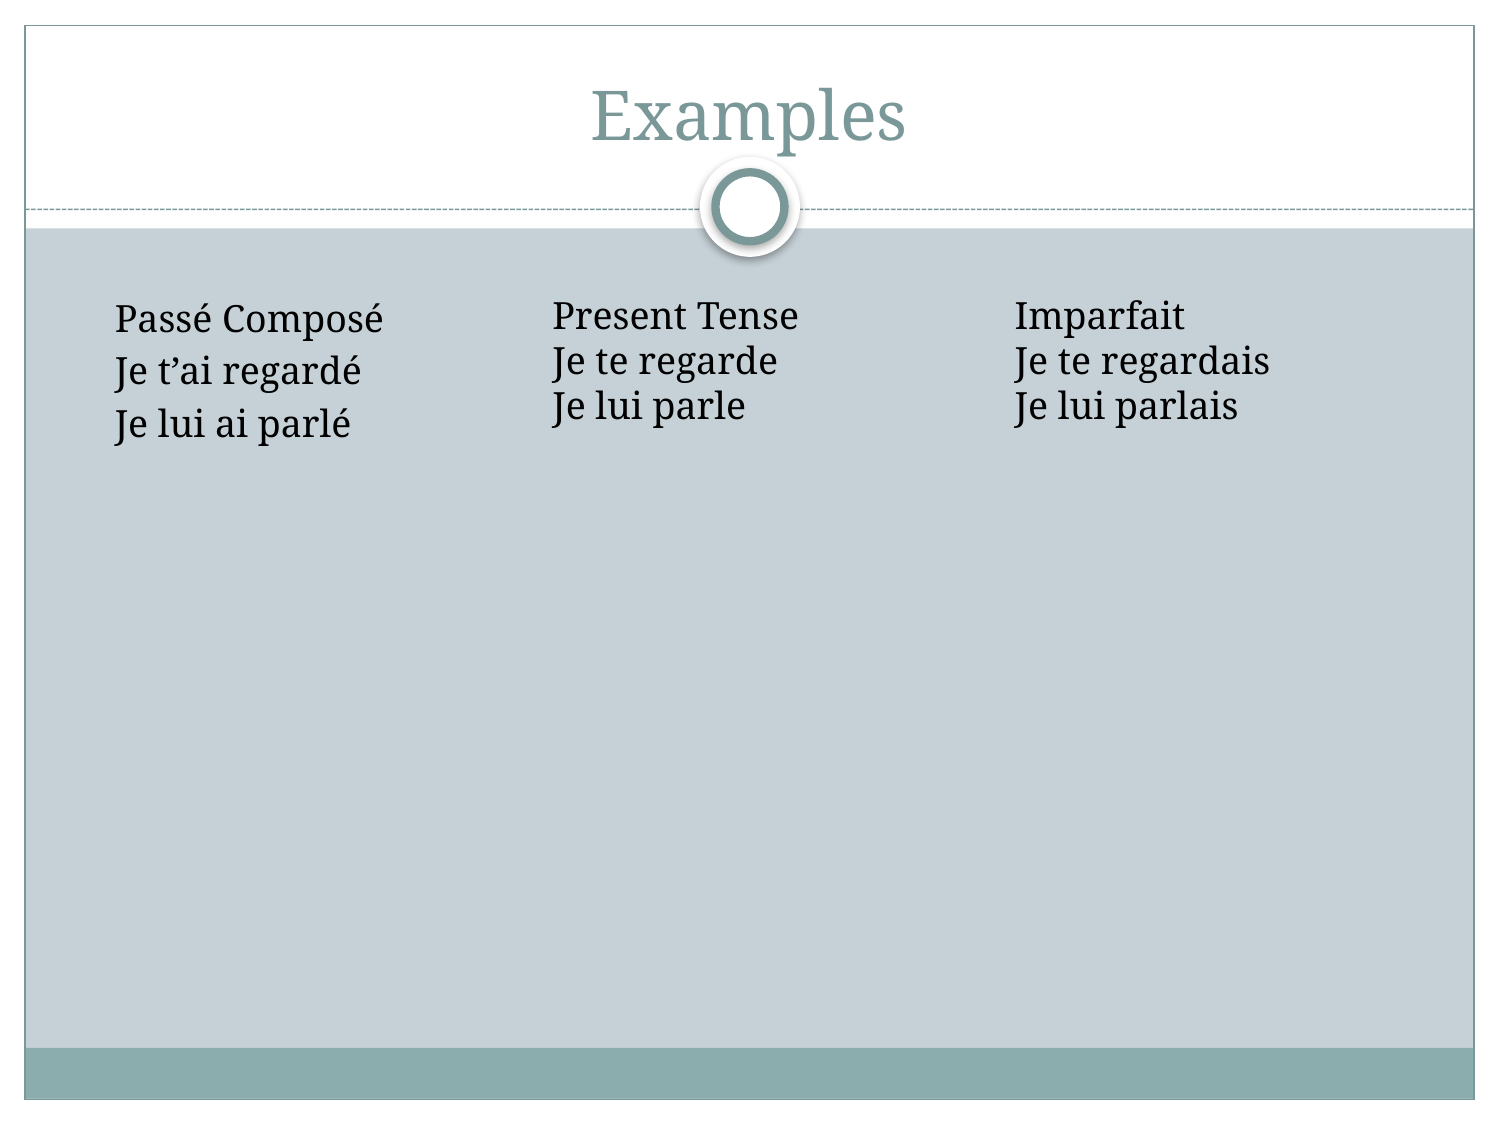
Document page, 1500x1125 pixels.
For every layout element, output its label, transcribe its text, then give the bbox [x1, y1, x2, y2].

title Examples [49, 37, 1450, 162]
list Passé Composé Je t’ai regardé Je lui ai parlé [99, 287, 438, 500]
text_box Present Tense Je te regarde Je lui parle [537, 284, 838, 480]
text_box Imparfait Je te regardais Je lui parlais [999, 284, 1321, 435]
